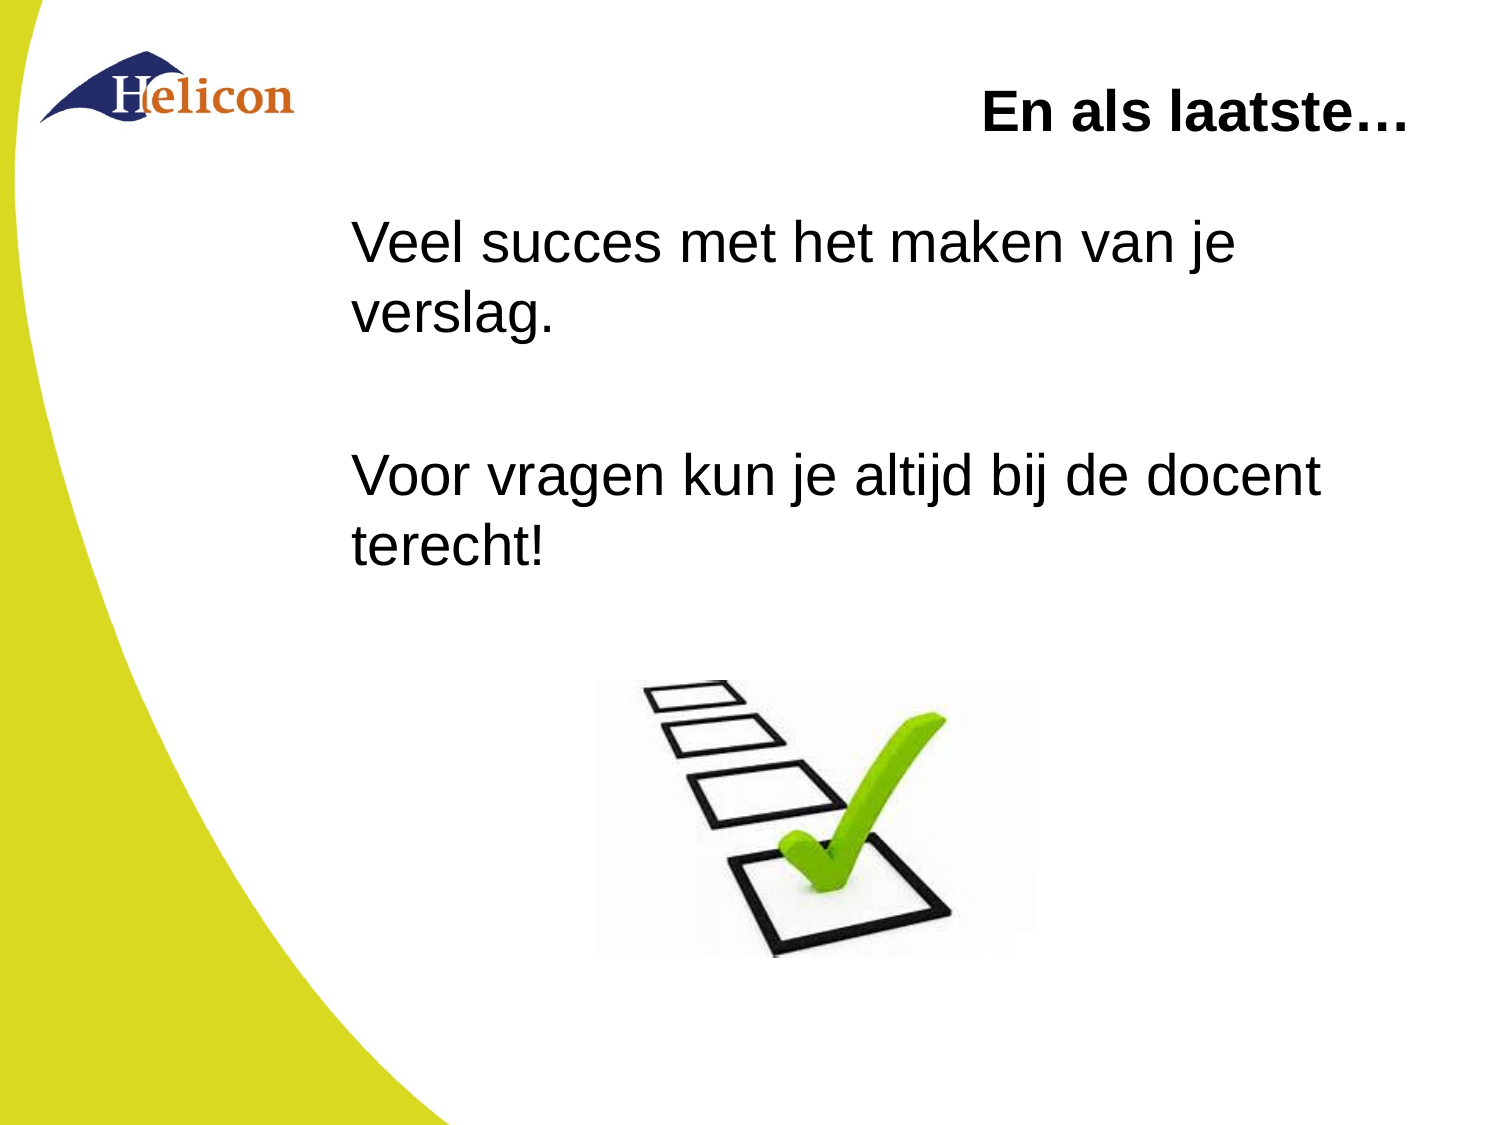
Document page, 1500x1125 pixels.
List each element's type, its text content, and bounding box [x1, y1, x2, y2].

list Veel succes met het maken van je verslag. Voor vragen kun je altijd bij de docent terecht! [336, 196, 1425, 1005]
picture [0, 0, 1500, 1125]
title En als laatste… [337, 54, 1428, 161]
